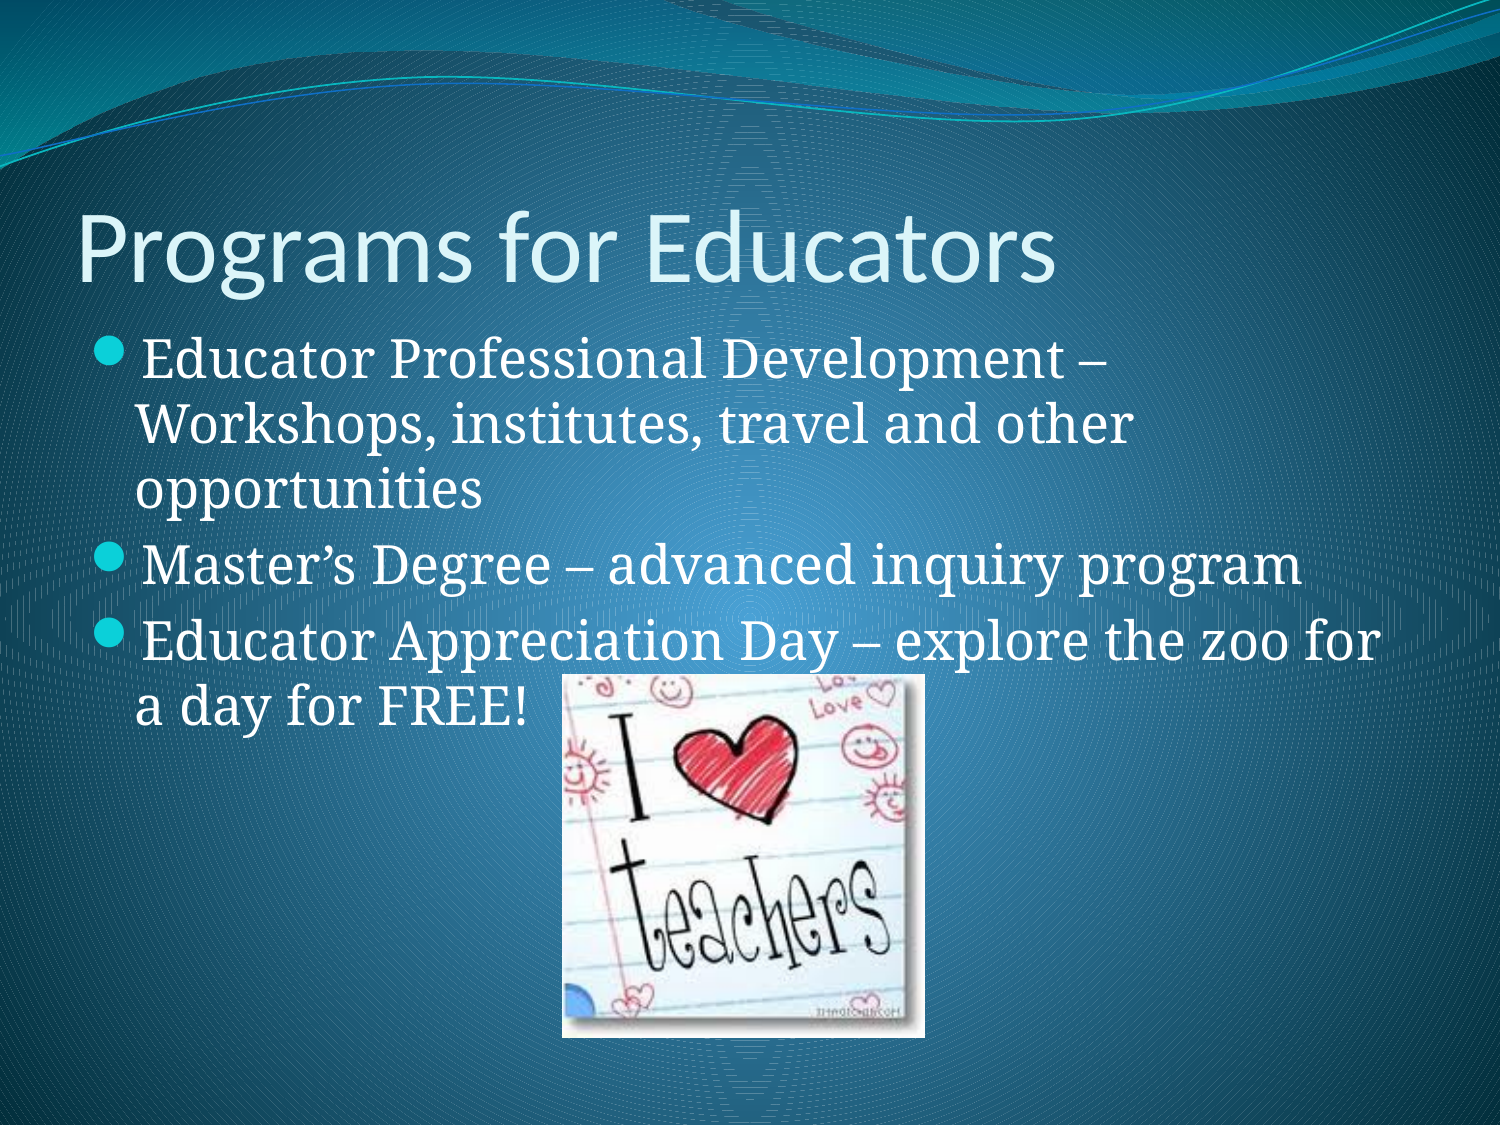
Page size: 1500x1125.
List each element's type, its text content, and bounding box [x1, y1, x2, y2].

picture [562, 674, 926, 1038]
title Programs for Educators [75, 115, 1425, 303]
list Educator Professional Development – Workshops, institutes, travel and other opportunities Master’s Degree – advanced inquiry program Educator Appreciation Day – explore the zoo for a day for FREE! [75, 317, 1425, 1038]
